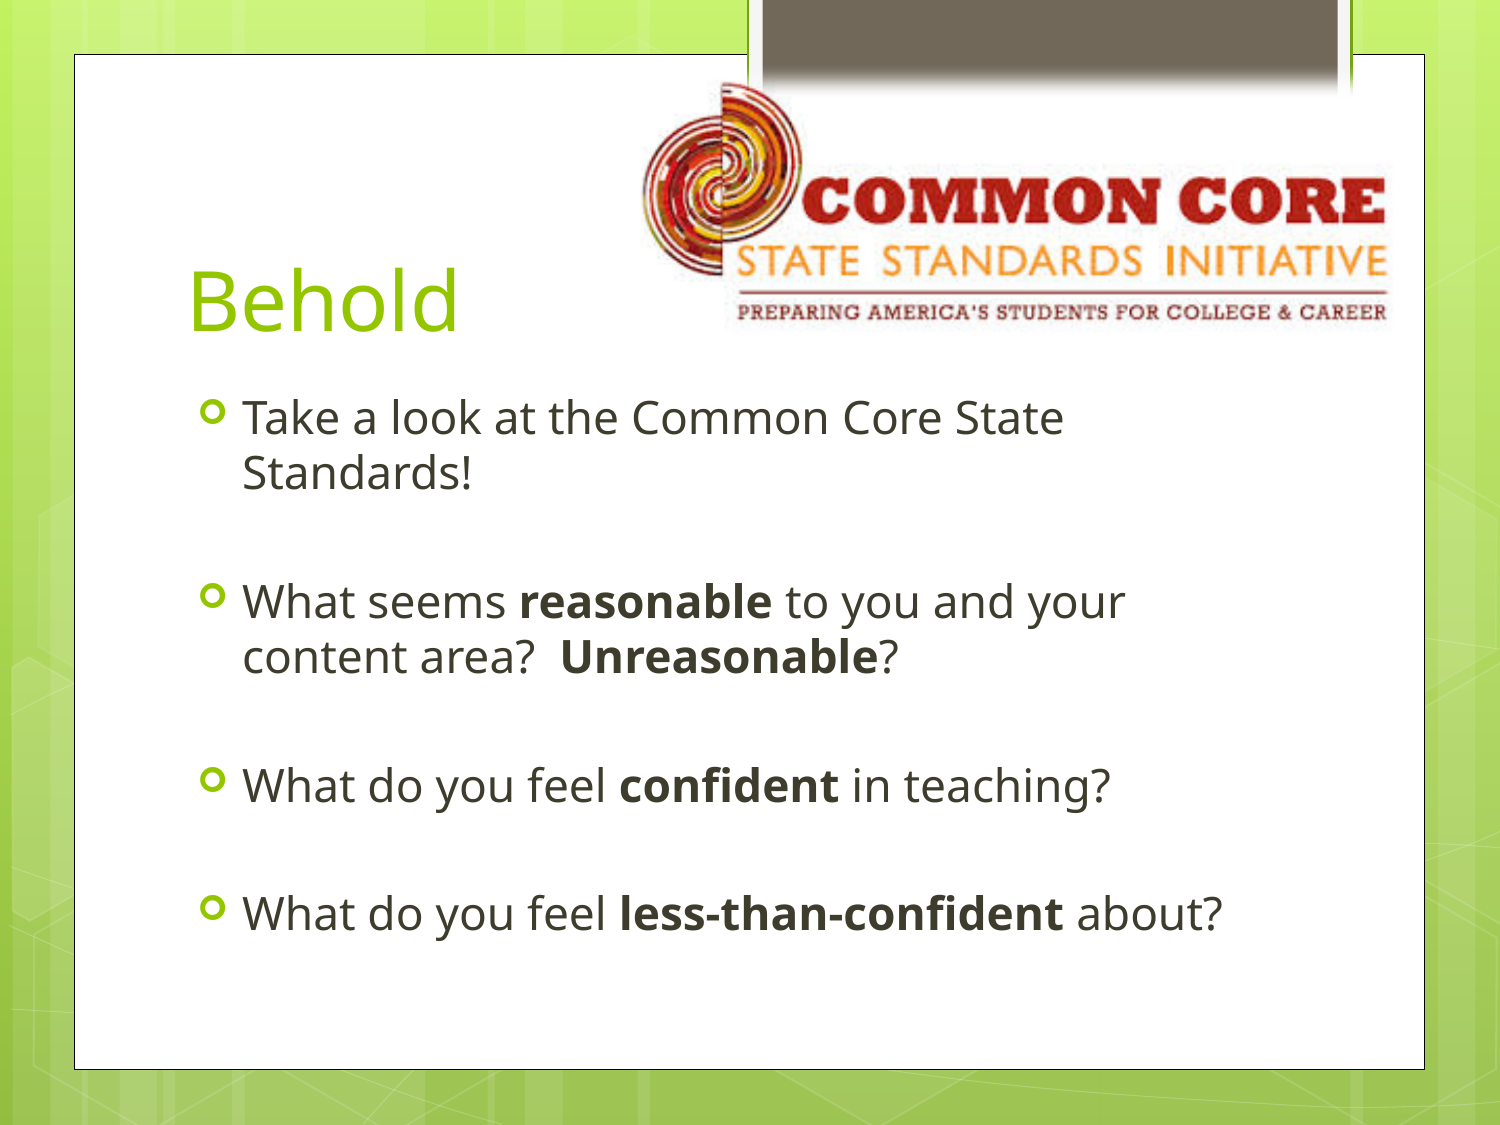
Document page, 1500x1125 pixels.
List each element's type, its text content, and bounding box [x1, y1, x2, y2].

title Behold [171, 168, 1324, 357]
picture [624, 63, 1409, 344]
list Take a look at the Common Core State Standards! What seems reasonable to you and your content area? Unreasonable? What do you feel confident in teaching? What do you feel less-than-confident about? [171, 381, 1283, 957]
